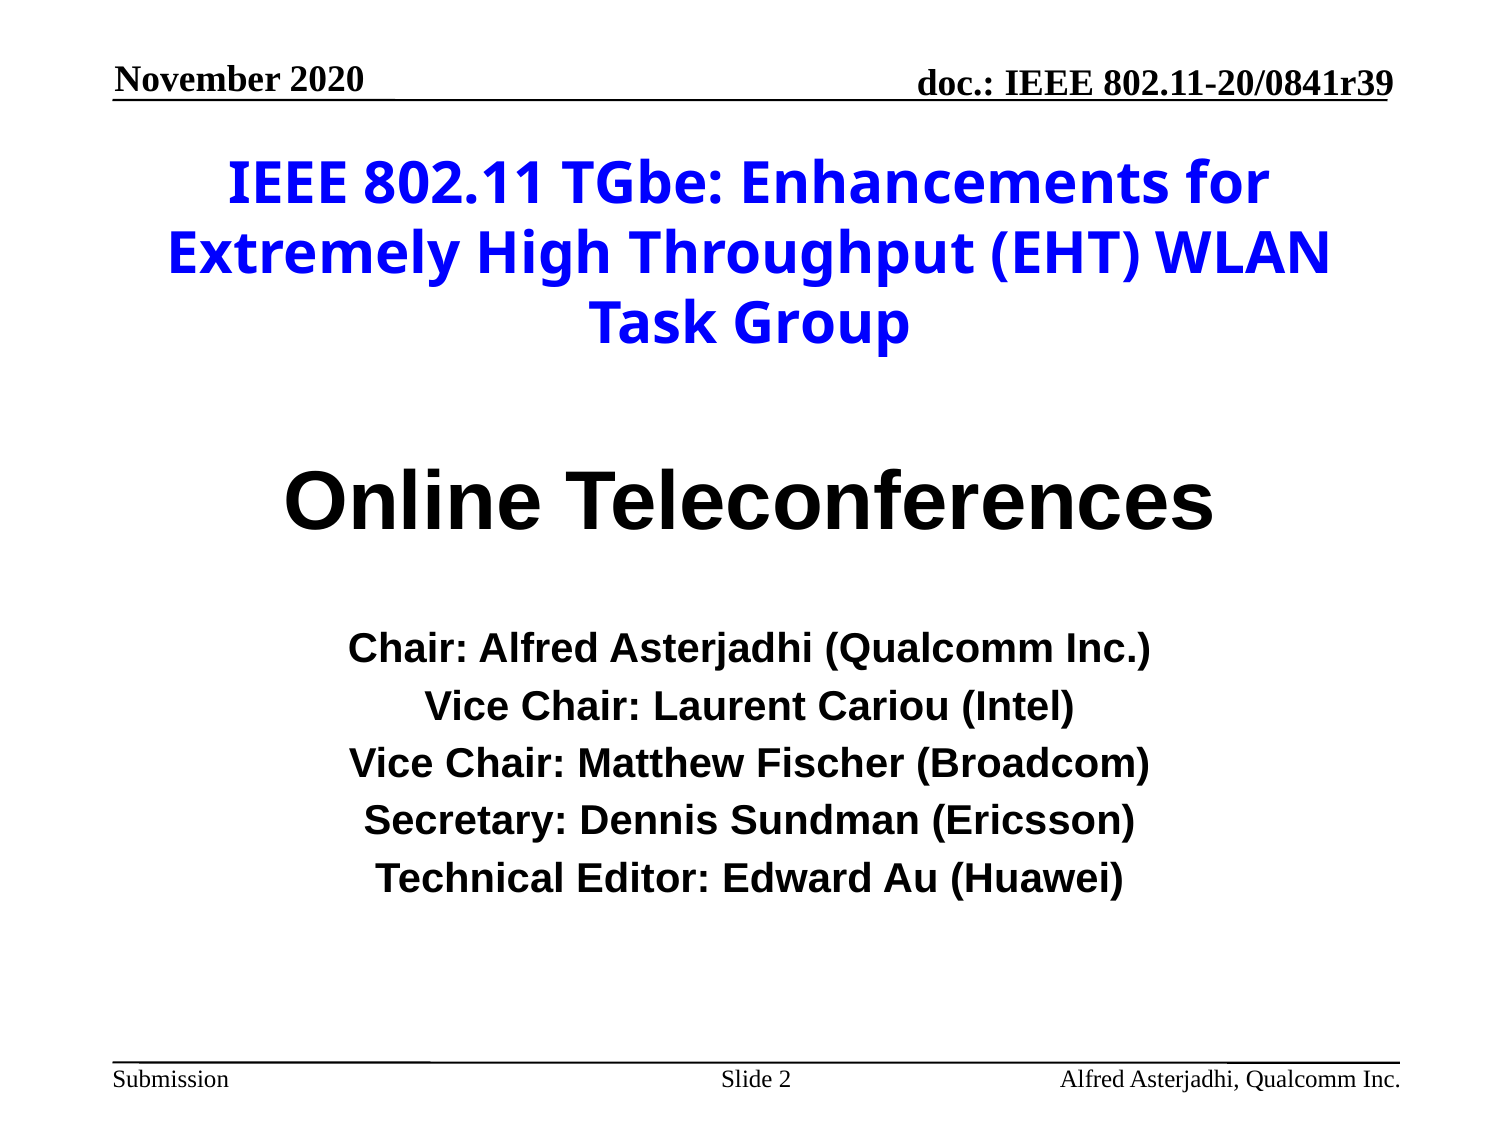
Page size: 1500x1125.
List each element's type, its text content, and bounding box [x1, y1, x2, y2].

list Online Teleconferences Chair: Alfred Asterjadhi (Qualcomm Inc.) Vice Chair: Laurent Cariou (Intel) Vice Chair: Matthew Fischer (Broadcom) Secretary: Dennis Sundman (Ericsson) Technical Editor: Edward Au (Huawei) [112, 449, 1388, 1063]
slide_number Slide 2 [712, 1061, 800, 1123]
title IEEE 802.11 TGbe: Enhancements for Extremely High Throughput (EHT) WLAN Task Group [112, 112, 1388, 388]
footer Alfred Asterjadhi, Qualcomm Inc. [878, 1061, 1402, 1093]
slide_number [114, 54, 493, 100]
